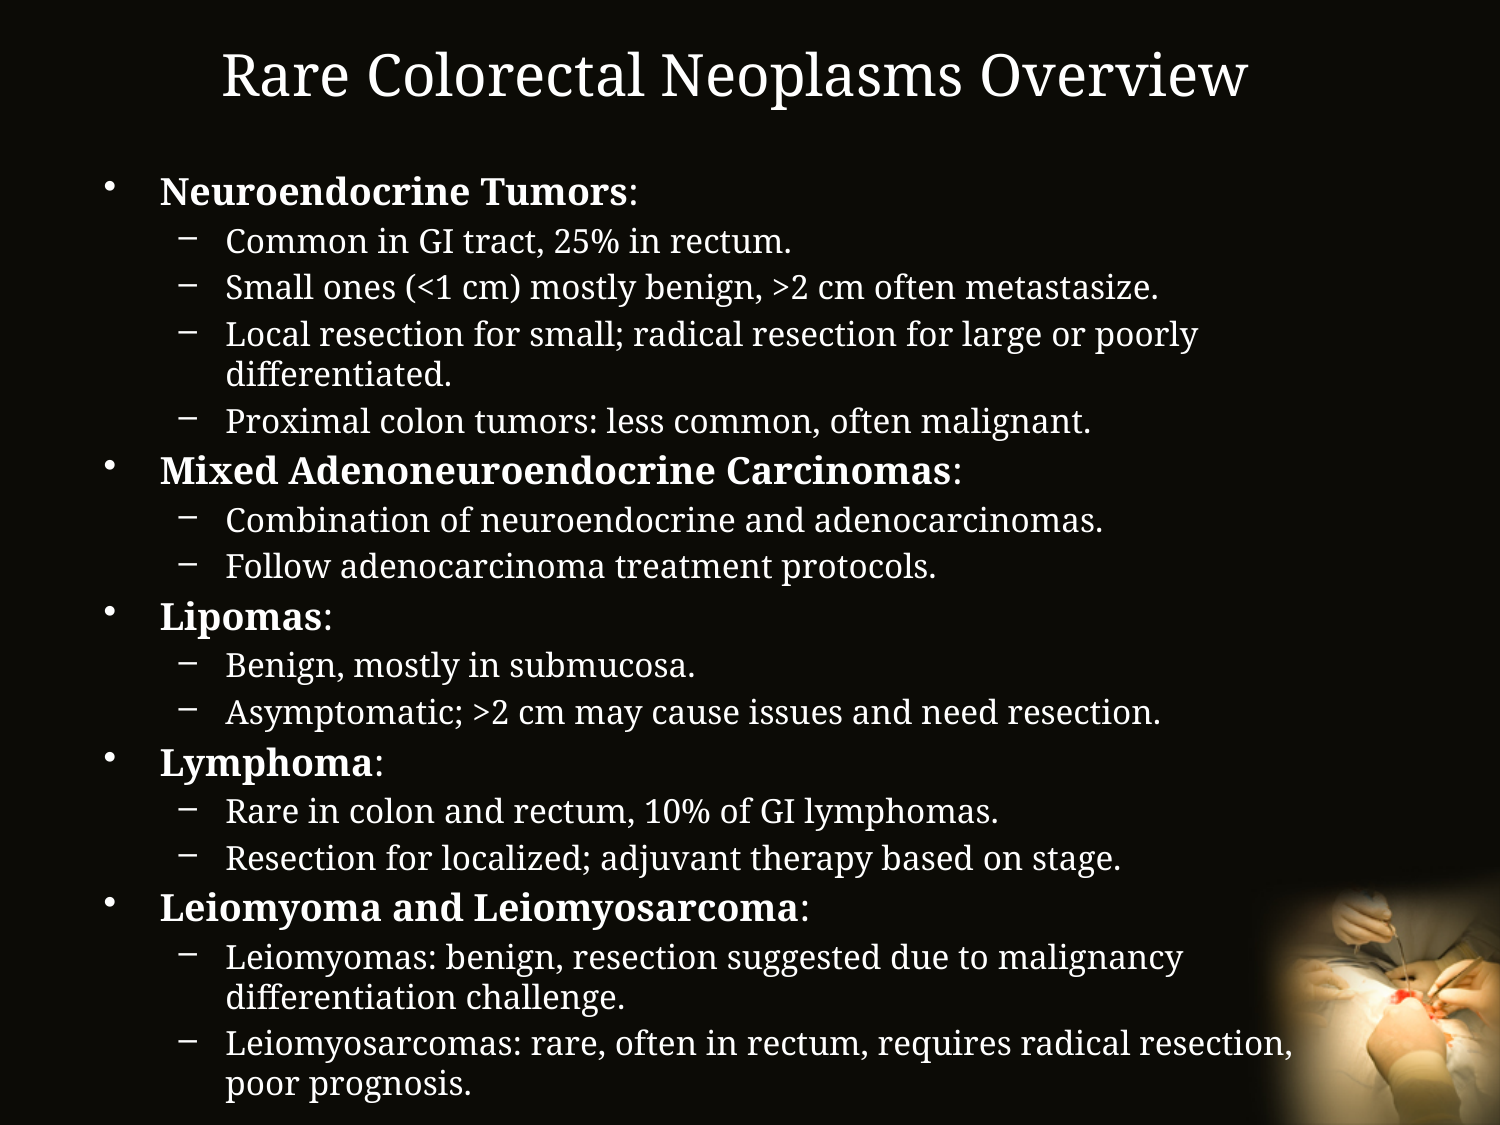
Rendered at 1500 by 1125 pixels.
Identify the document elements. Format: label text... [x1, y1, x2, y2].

title Rare Colorectal Neoplasms Overview [206, 30, 1377, 115]
list Neuroendocrine Tumors: Common in GI tract, 25% in rectum. Small ones (<1 cm) mostly benign, >2 cm often metastasize. Local resection for small; radical resection for large or poorly differentiated. Proximal colon tumors: less common, often malignant. Mixed Adenoneuroendocrine Carcinomas: Combination of neuroendocrine and adenocarcinomas. Follow adenocarcinoma treatment protocols. Lipomas: Benign, mostly in submucosa. Asymptomatic; >2 cm may cause issues and need resection. Lymphoma: Rare in colon and rectum, 10% of GI lymphomas. Resection for localized; adjuvant therapy based on stage. Leiomyoma and Leiomyosarcoma: Leiomyomas: benign, resection suggested due to malignancy differentiation challenge. Leiomyosarcomas: rare, often in rectum, requires radical resection, poor prognosis. [88, 160, 1318, 1036]
picture [0, 0, 1500, 1125]
